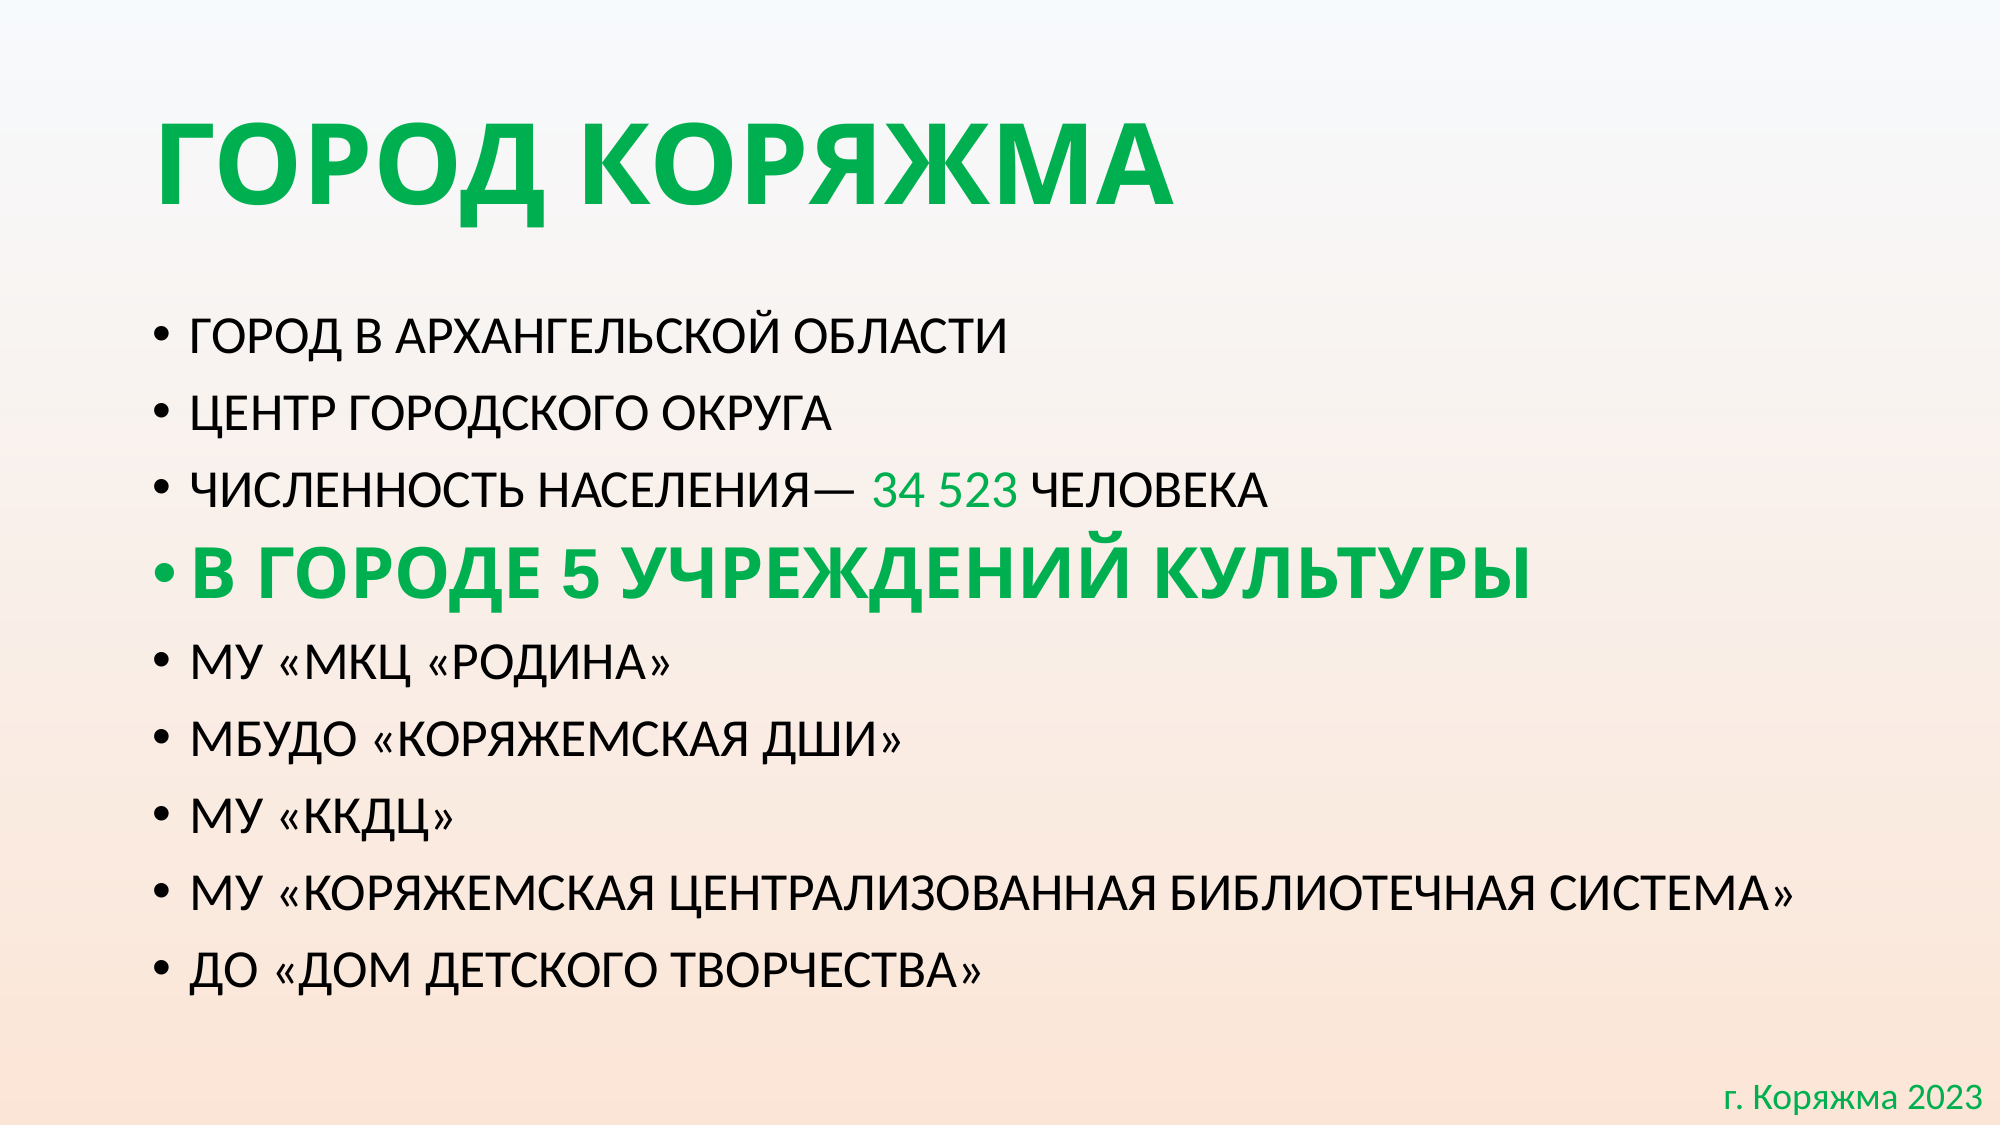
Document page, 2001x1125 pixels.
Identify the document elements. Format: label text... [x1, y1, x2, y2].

list ГОРОД В АРХАНГЕЛЬСКОЙ ОБЛАСТИ ЦЕНТР ГОРОДСКОГО ОКРУГА ЧИСЛЕННОСТЬ НАСЕЛЕНИЯ— 34 523 ЧЕЛОВЕКА В ГОРОДЕ 5 УЧРЕЖДЕНИЙ КУЛЬТУРЫ МУ «МКЦ «РОДИНА» МБУДО «КОРЯЖЕМСКАЯ ДШИ» МУ «ККДЦ» МУ «КОРЯЖЕМСКАЯ ЦЕНТРАЛИЗОВАННАЯ БИБЛИОТЕЧНАЯ СИСТЕМА» ДО «ДОМ ДЕТСКОГО ТВОРЧЕСТВА» [137, 299, 1863, 1014]
text_box г. Коряжма 2023 [1708, 1064, 1999, 1125]
title ГОРОД КОРЯЖМА [137, 59, 1863, 278]
